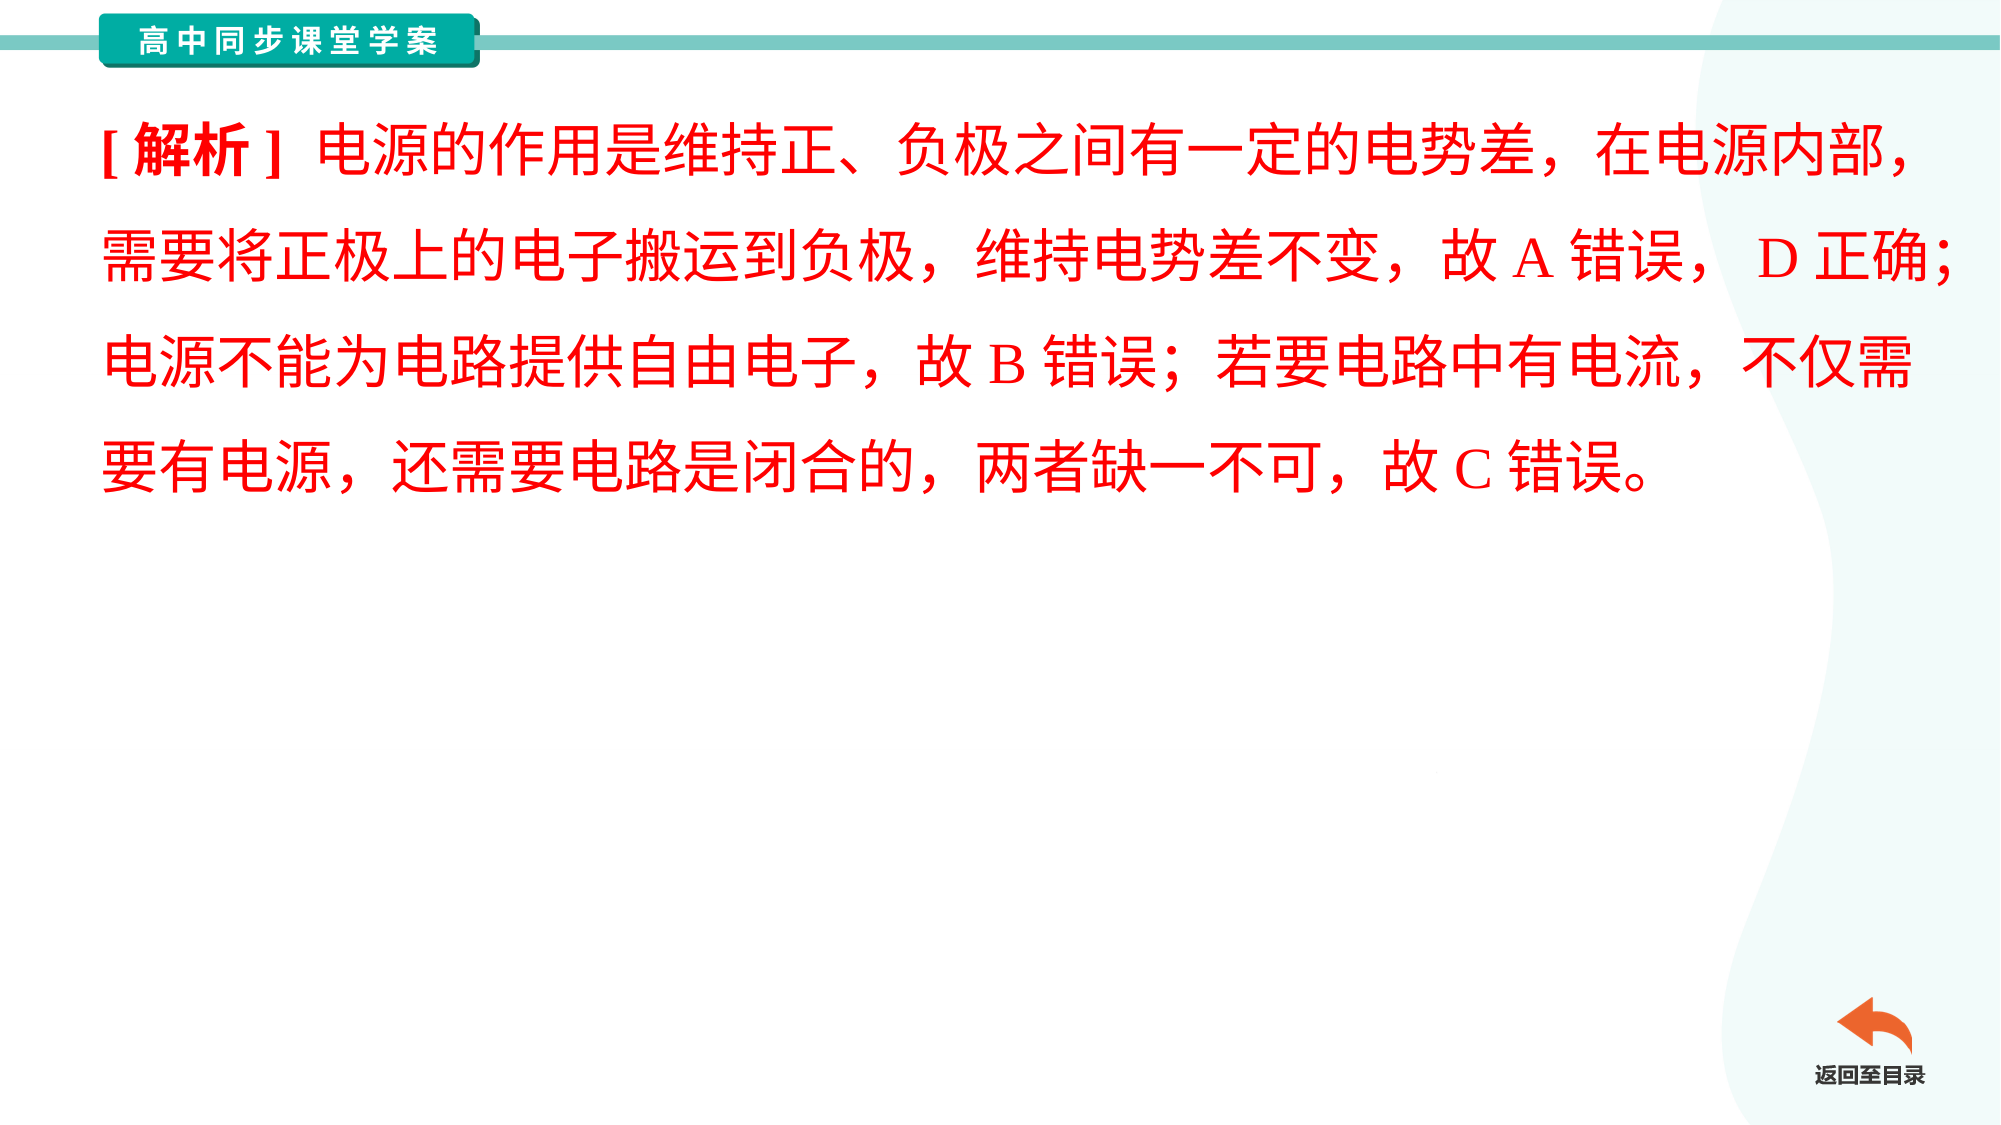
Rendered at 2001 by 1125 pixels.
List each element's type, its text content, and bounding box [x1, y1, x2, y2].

picture [0, 0, 2000, 1125]
text_box [解析] 电源的作用是维持正、负极之间有一定的电势差，在电源内部， 需要将正极上的电子搬运到负极，维持电势差不变，故A错误，D正确； 电源不能为电路提供自由电子，故B错误；若要电路中有电流，不仅需 要有电源，还需要电路是闭合的，两者缺一不可，故C错误。 [100, 76, 1899, 489]
